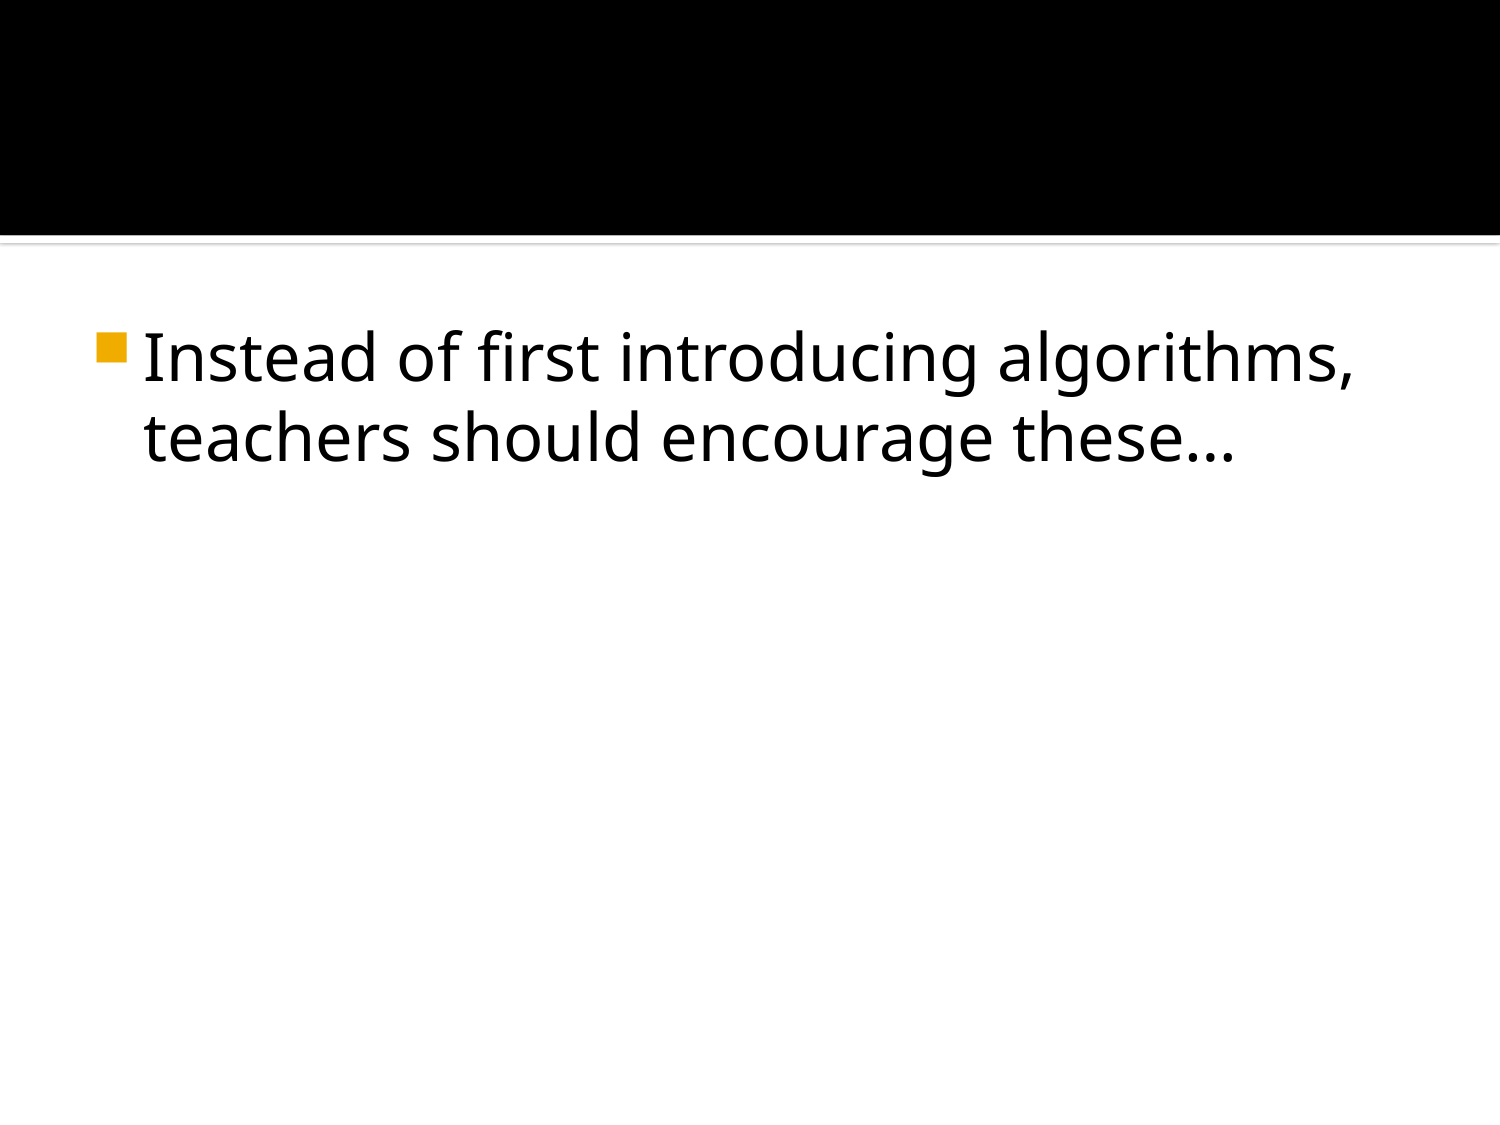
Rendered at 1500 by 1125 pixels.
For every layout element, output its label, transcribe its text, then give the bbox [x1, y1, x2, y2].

list Instead of first introducing algorithms, teachers should encourage these… [62, 299, 1413, 1043]
